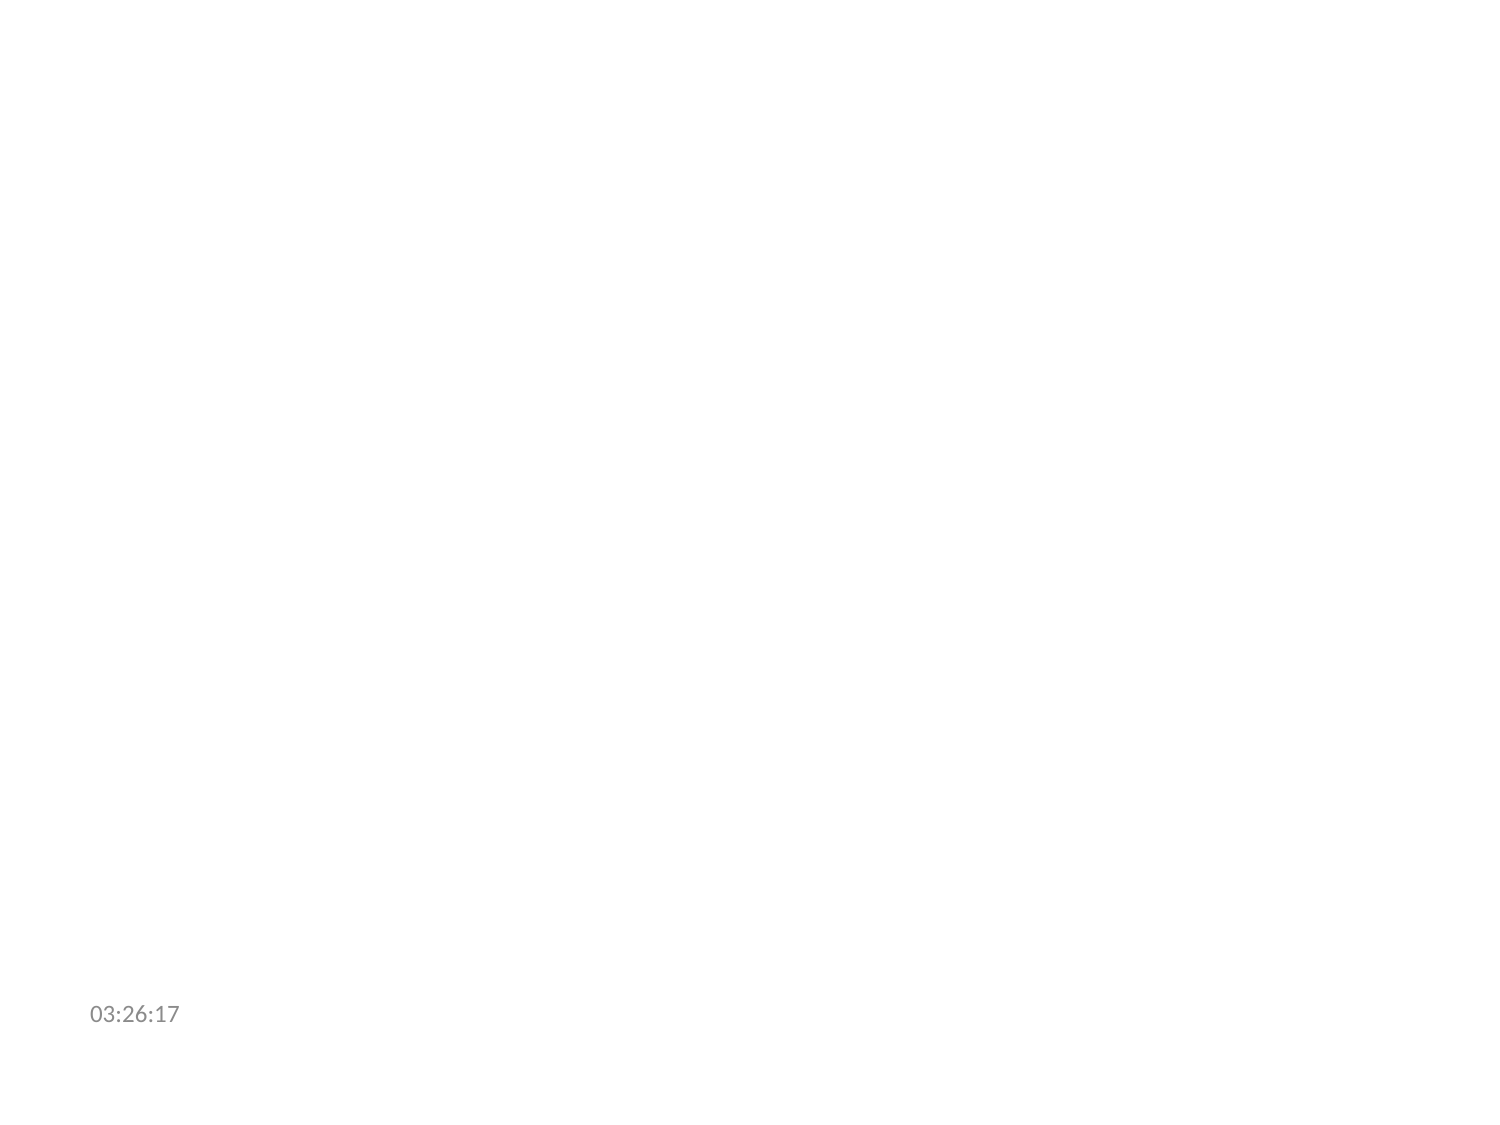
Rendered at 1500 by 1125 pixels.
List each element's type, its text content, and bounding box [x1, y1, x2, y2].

text_box 15:35:09 [75, 982, 425, 1043]
